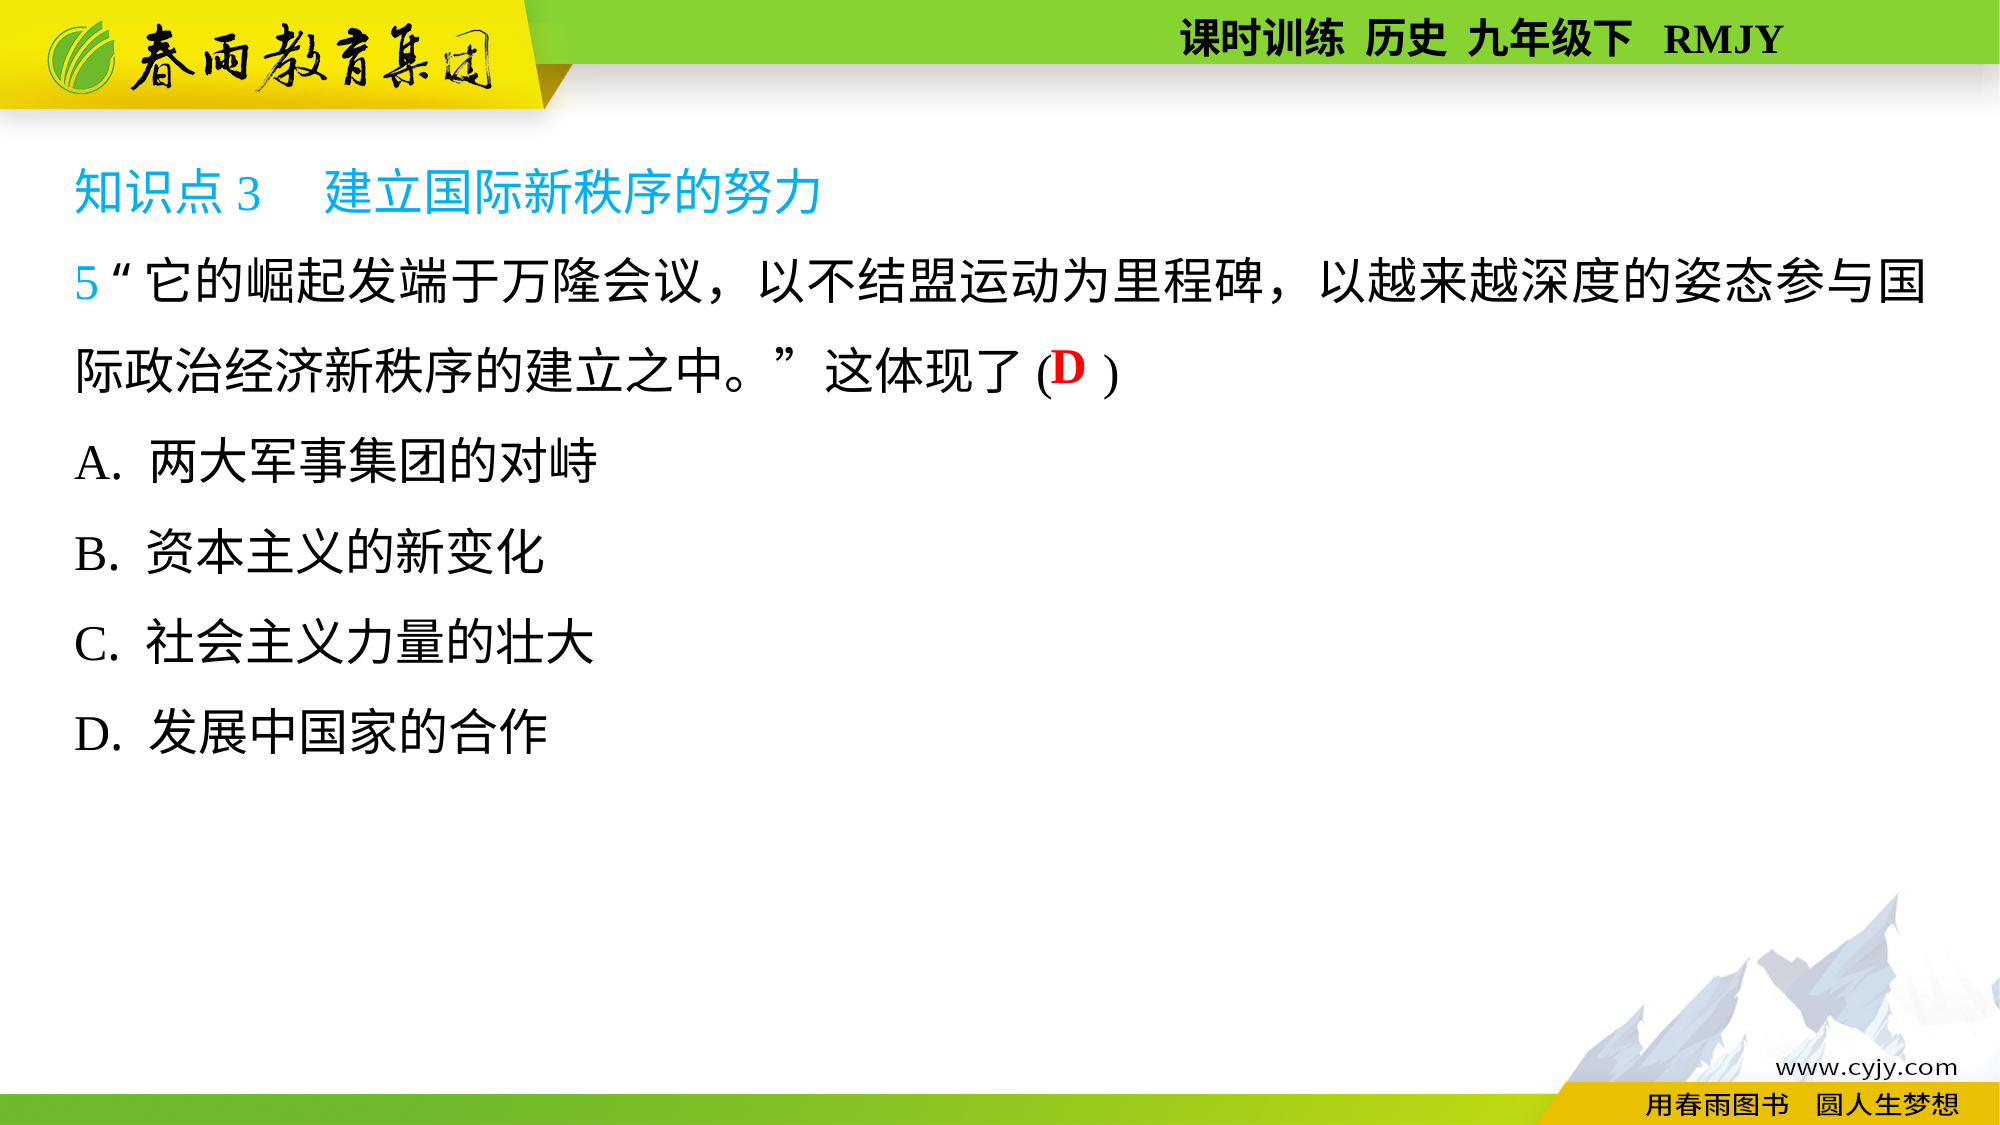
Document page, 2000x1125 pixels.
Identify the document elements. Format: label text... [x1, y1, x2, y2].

list 知识点3 建立国际新秩序的努力 5 “它的崛起发端于万隆会议，以不结盟运动为里程碑，以越来越深度的姿态参与国际政治经济新秩序的建立之中。”这体现了( ) A. 两大军事集团的对峙 B. 资本主义的新变化 C. 社会主义力量的壮大 D. 发展中国家的合作 [59, 122, 1944, 774]
picture [0, 0, 2000, 1125]
text_box D [1035, 326, 1102, 401]
